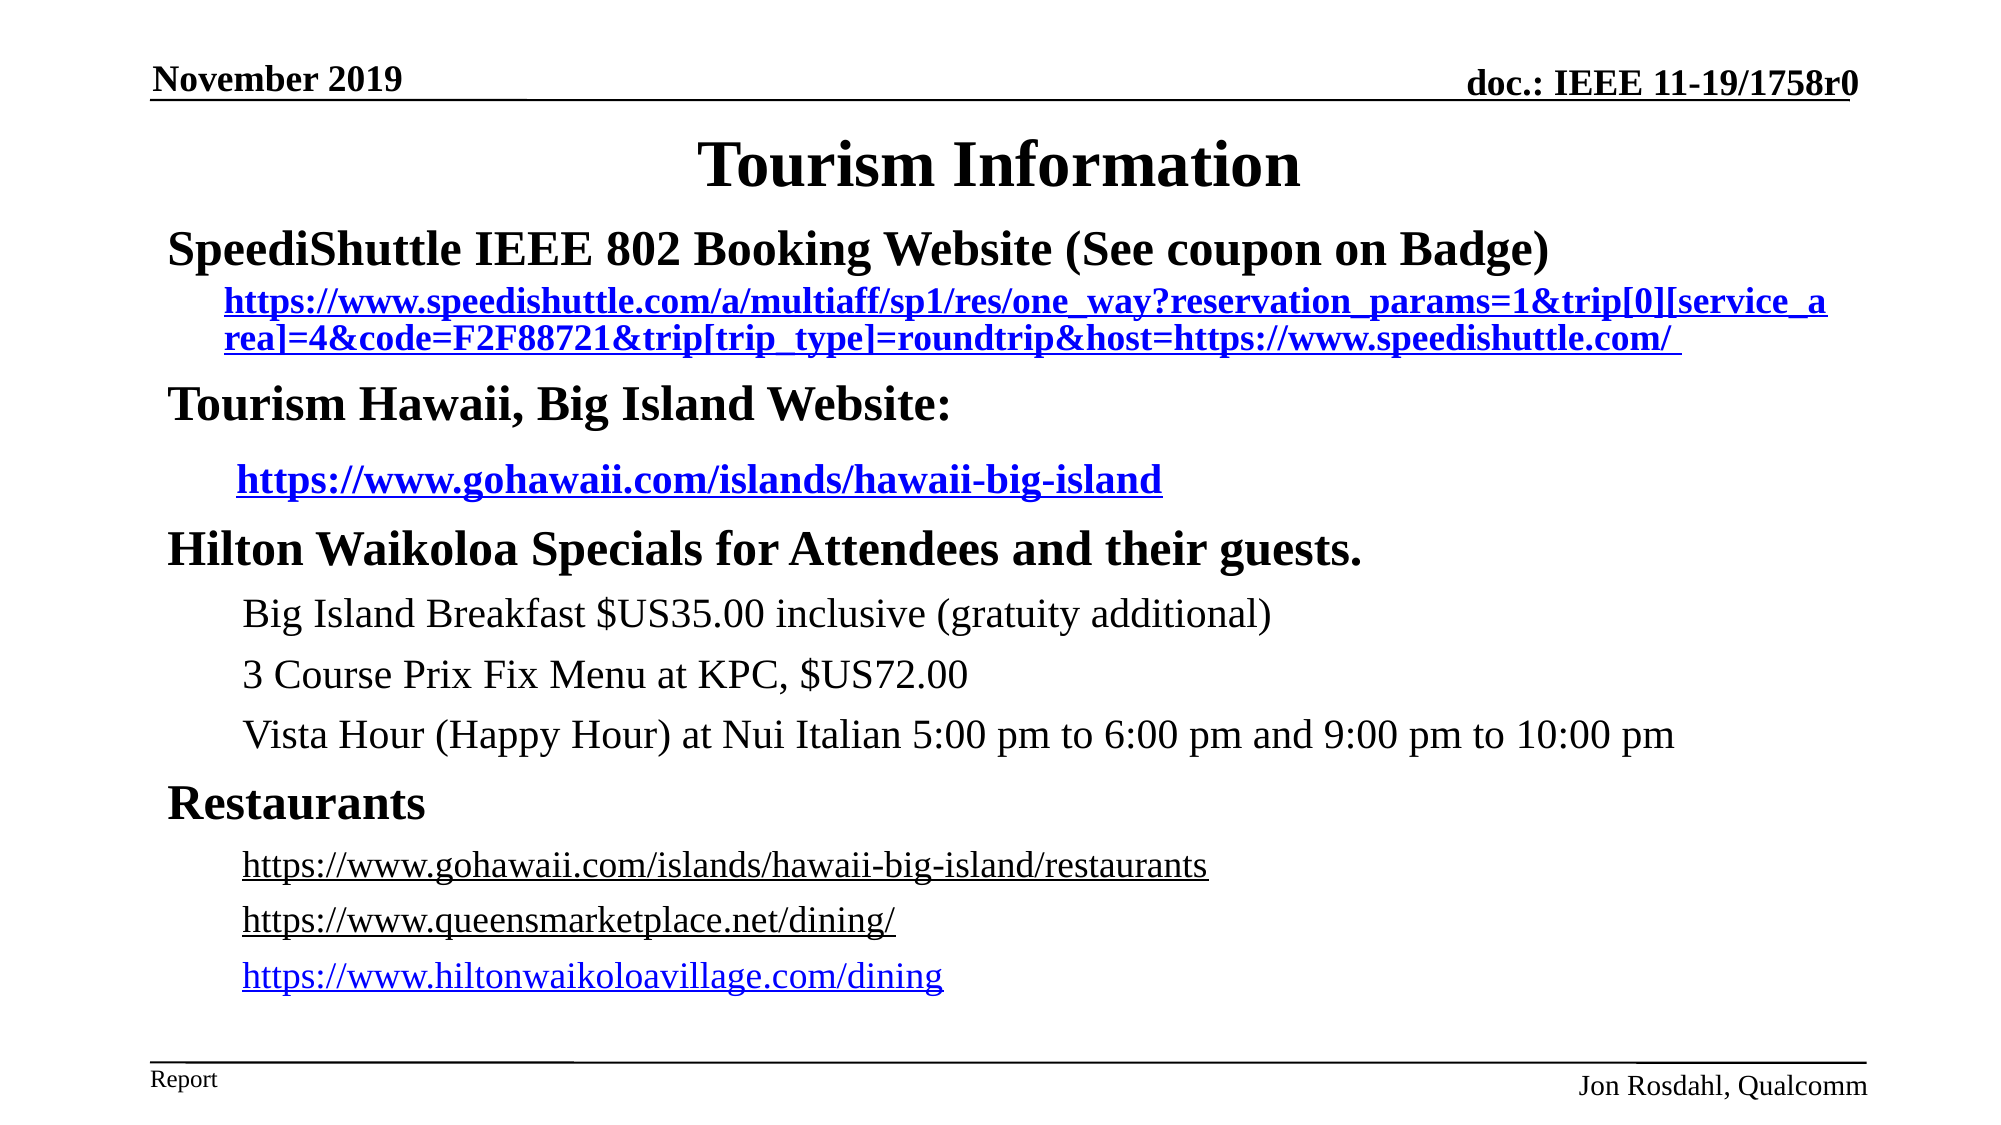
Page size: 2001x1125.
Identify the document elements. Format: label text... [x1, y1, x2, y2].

title Tourism Information [149, 112, 1850, 209]
footer Jon Rosdahl, Qualcomm [1531, 1066, 1869, 1108]
list SpeediShuttle IEEE 802 Booking Website (See coupon on Badge) https://www.speedishuttle.com/a/multiaff/sp1/res/one_way?reservation_params=1&trip[0][service_area]=4&code=F2F88721&trip[trip_type]=roundtrip&host=https://www.speedishuttle.com/ Tourism Hawaii, Big Island Website: https://www.gohawaii.com/islands/hawaii-big-island Hilton Waikoloa Specials for Attendees and their guests. Big Island Breakfast $US35.00 inclusive (gratuity additional) 3 Course Prix Fix Menu at KPC, $US72.00 Vista Hour (Happy Hour) at Nui Italian 5:00 pm to 6:00 pm and 9:00 pm to 10:00 pm Restaurants https://www.gohawaii.com/islands/hawaii-big-island/restaurants https://www.queensmarketplace.net/dining/ https://www.hiltonwaikoloavillage.com/dining [152, 207, 1853, 1048]
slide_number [152, 54, 563, 100]
